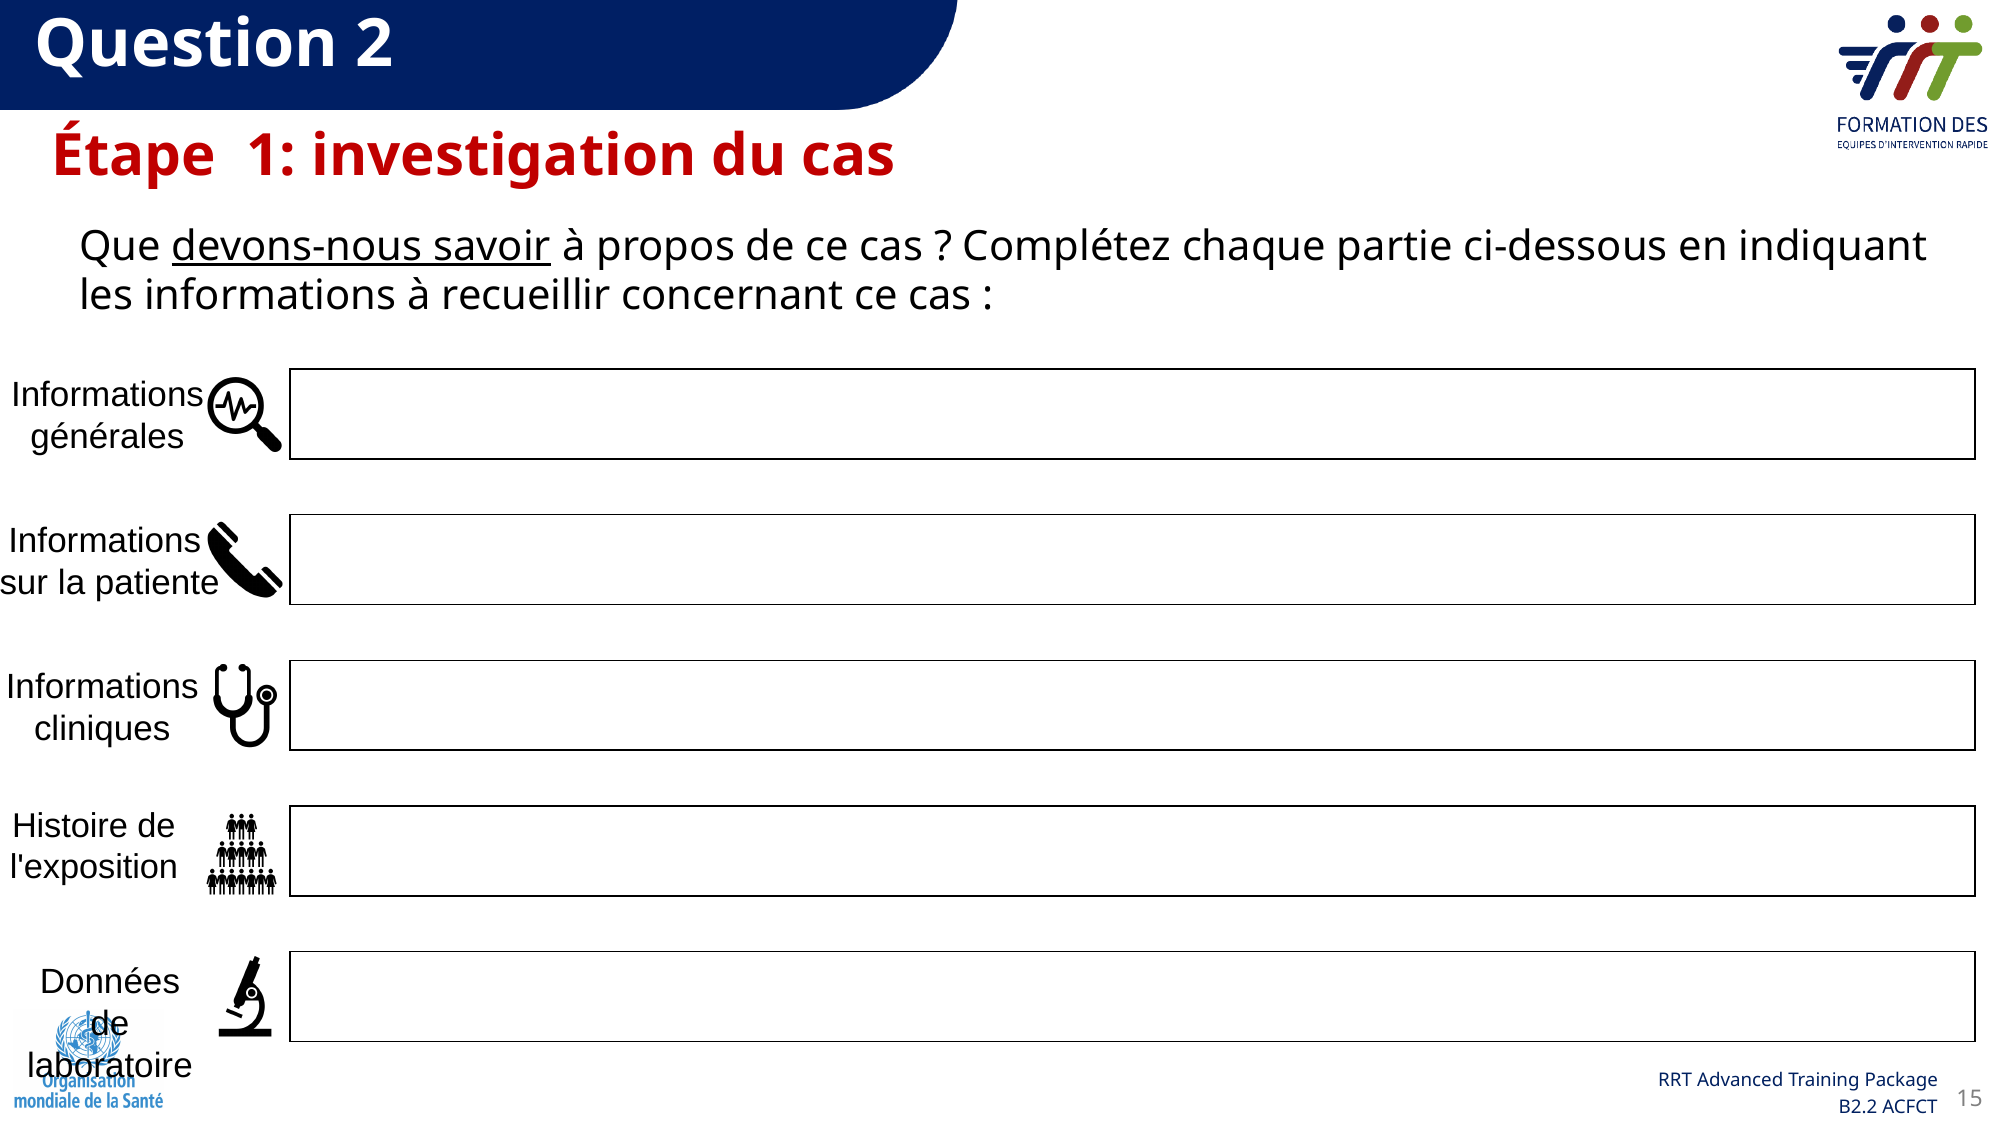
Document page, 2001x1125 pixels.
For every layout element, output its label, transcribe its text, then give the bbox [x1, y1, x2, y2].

text_box Informations générales [0, 364, 245, 463]
picture [199, 368, 291, 460]
text_box Question 2 [34, 0, 1673, 80]
picture [13, 1092, 164, 1109]
text_box [291, 660, 1975, 751]
text_box Histoire de l'exposition [0, 795, 216, 894]
text_box [291, 951, 1975, 1042]
text_box [290, 805, 1975, 896]
picture [199, 660, 291, 751]
text_box Informations cliniques [0, 656, 240, 755]
text_box [291, 369, 1975, 460]
text_box Informations sur la patiente [0, 509, 248, 609]
picture [0, 0, 958, 110]
text_box Données de laboratoire [1, 950, 219, 1092]
picture [199, 951, 291, 1042]
picture [199, 514, 291, 605]
text_box [291, 514, 1975, 605]
picture [198, 810, 283, 898]
text_box Étape 1: investigation du cas [51, 117, 1690, 188]
text_box Que devons-nous savoir à propos de ce cas ? Complétez chaque partie ci-dessous en indiquant les informations à recueillir concernant ce cas : [62, 212, 1975, 325]
picture [1837, 14, 1988, 150]
